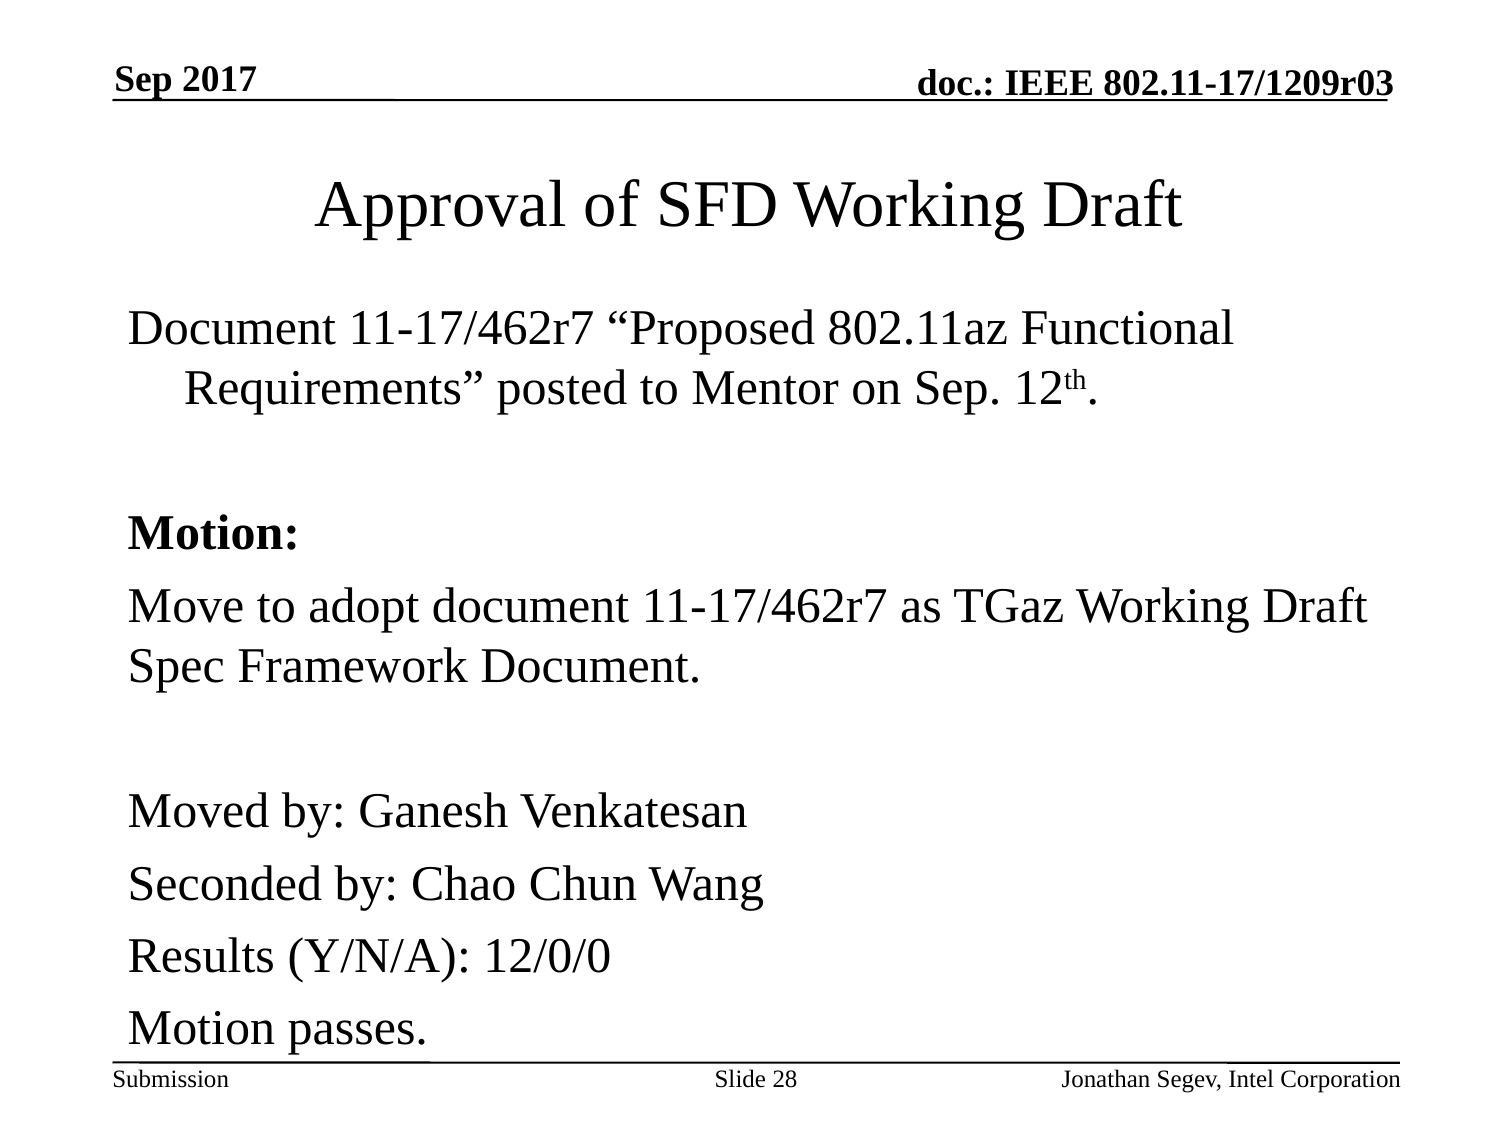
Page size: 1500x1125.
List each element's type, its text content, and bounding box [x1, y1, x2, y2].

slide_number Slide 28 [712, 1061, 800, 1123]
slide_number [114, 54, 423, 100]
title Approval of SFD Working Draft [112, 112, 1388, 286]
list Document 11-17/462r7 “Proposed 802.11az Functional Requirements” posted to Mentor on Sep. 12th. Motion: Move to adopt document 11-17/462r7 as TGaz Working Draft Spec Framework Document. Moved by: Ganesh Venkatesan Seconded by: Chao Chun Wang Results (Y/N/A): 12/0/0 Motion passes. [112, 286, 1388, 1000]
footer Jonathan Segev, Intel Corporation [878, 1061, 1402, 1093]
